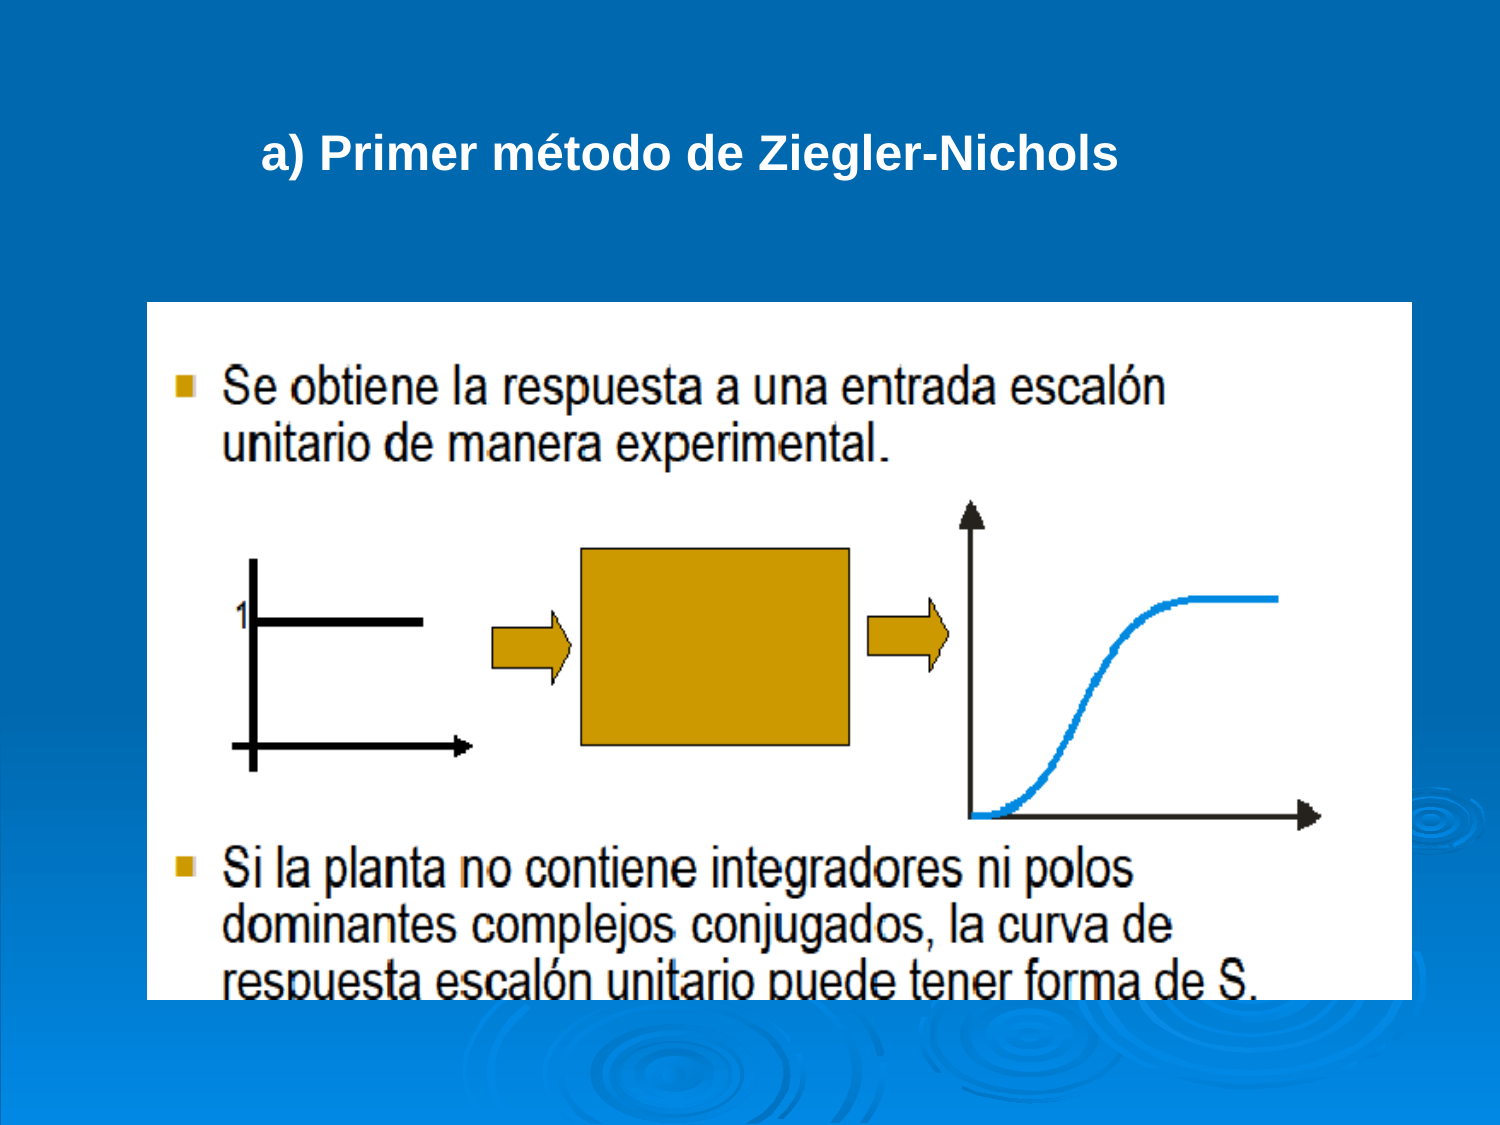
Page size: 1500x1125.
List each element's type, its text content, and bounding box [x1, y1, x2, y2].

text_box a) Primer método de Ziegler-Nichols [246, 113, 1135, 189]
picture [147, 302, 1412, 1000]
